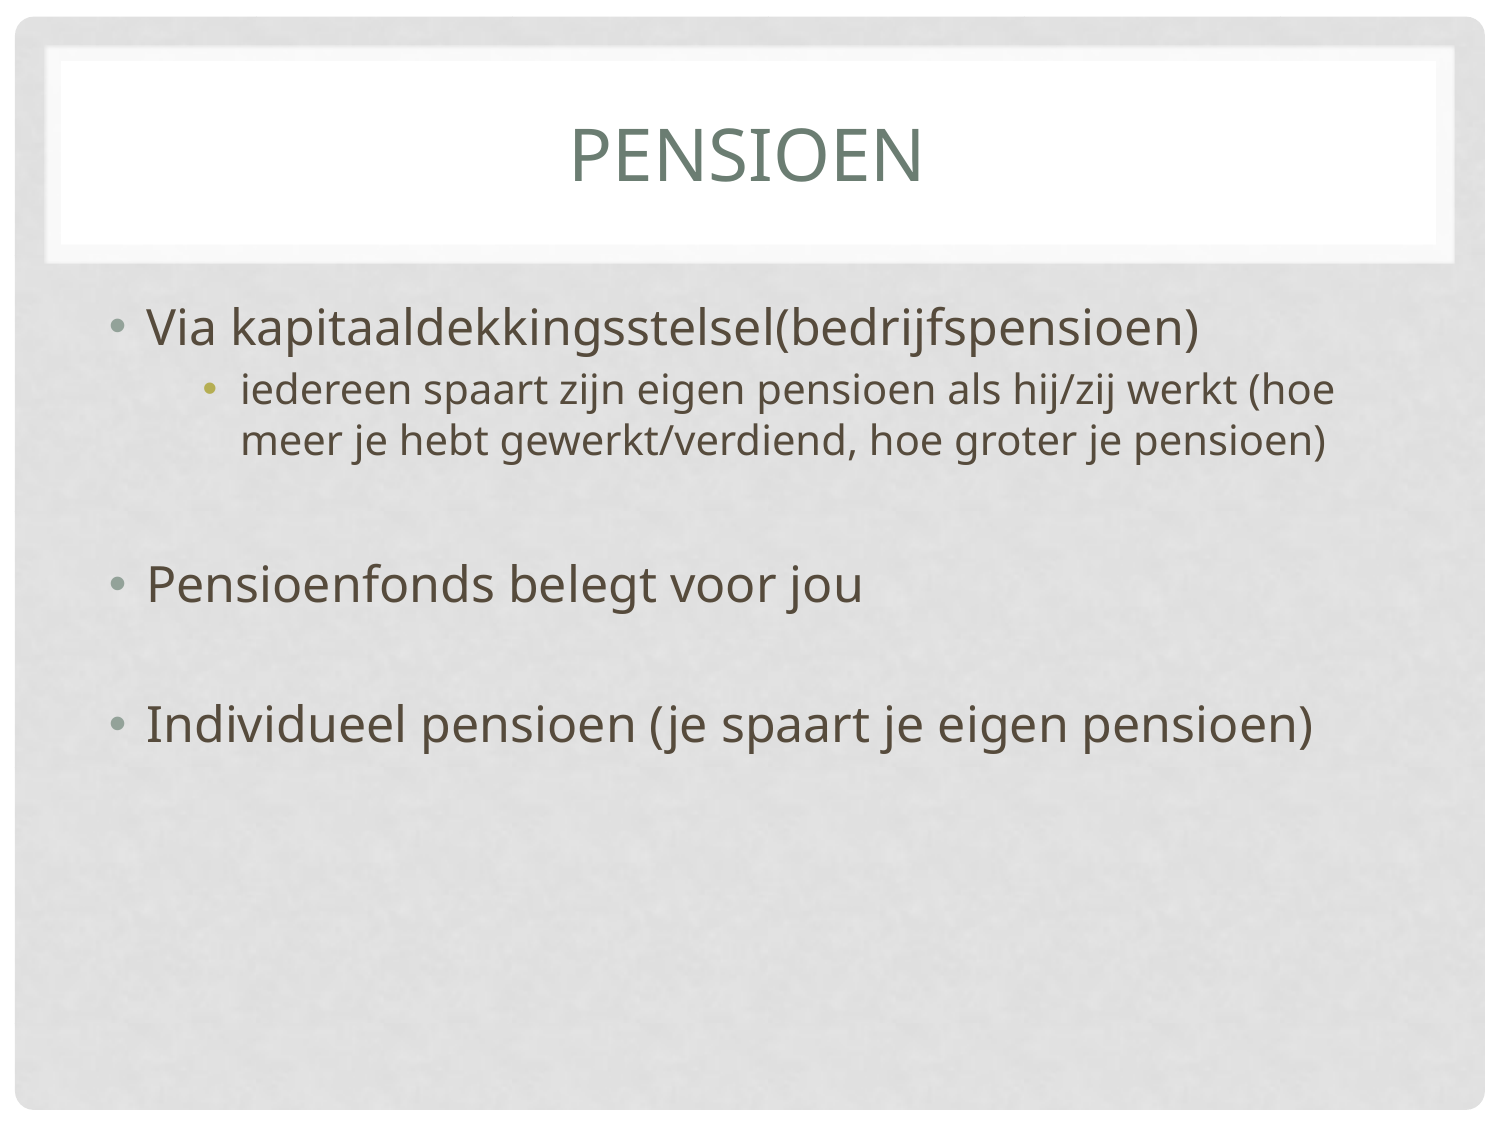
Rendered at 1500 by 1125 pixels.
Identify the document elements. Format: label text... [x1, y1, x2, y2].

list Via kapitaaldekkingsstelsel(bedrijfspensioen) iedereen spaart zijn eigen pensioen als hij/zij werkt (hoe meer je hebt gewerkt/verdiend, hoe groter je pensioen) Pensioenfonds belegt voor jou Individueel pensioen (je spaart je eigen pensioen) [75, 287, 1425, 1005]
title Pensioen [69, 66, 1425, 238]
